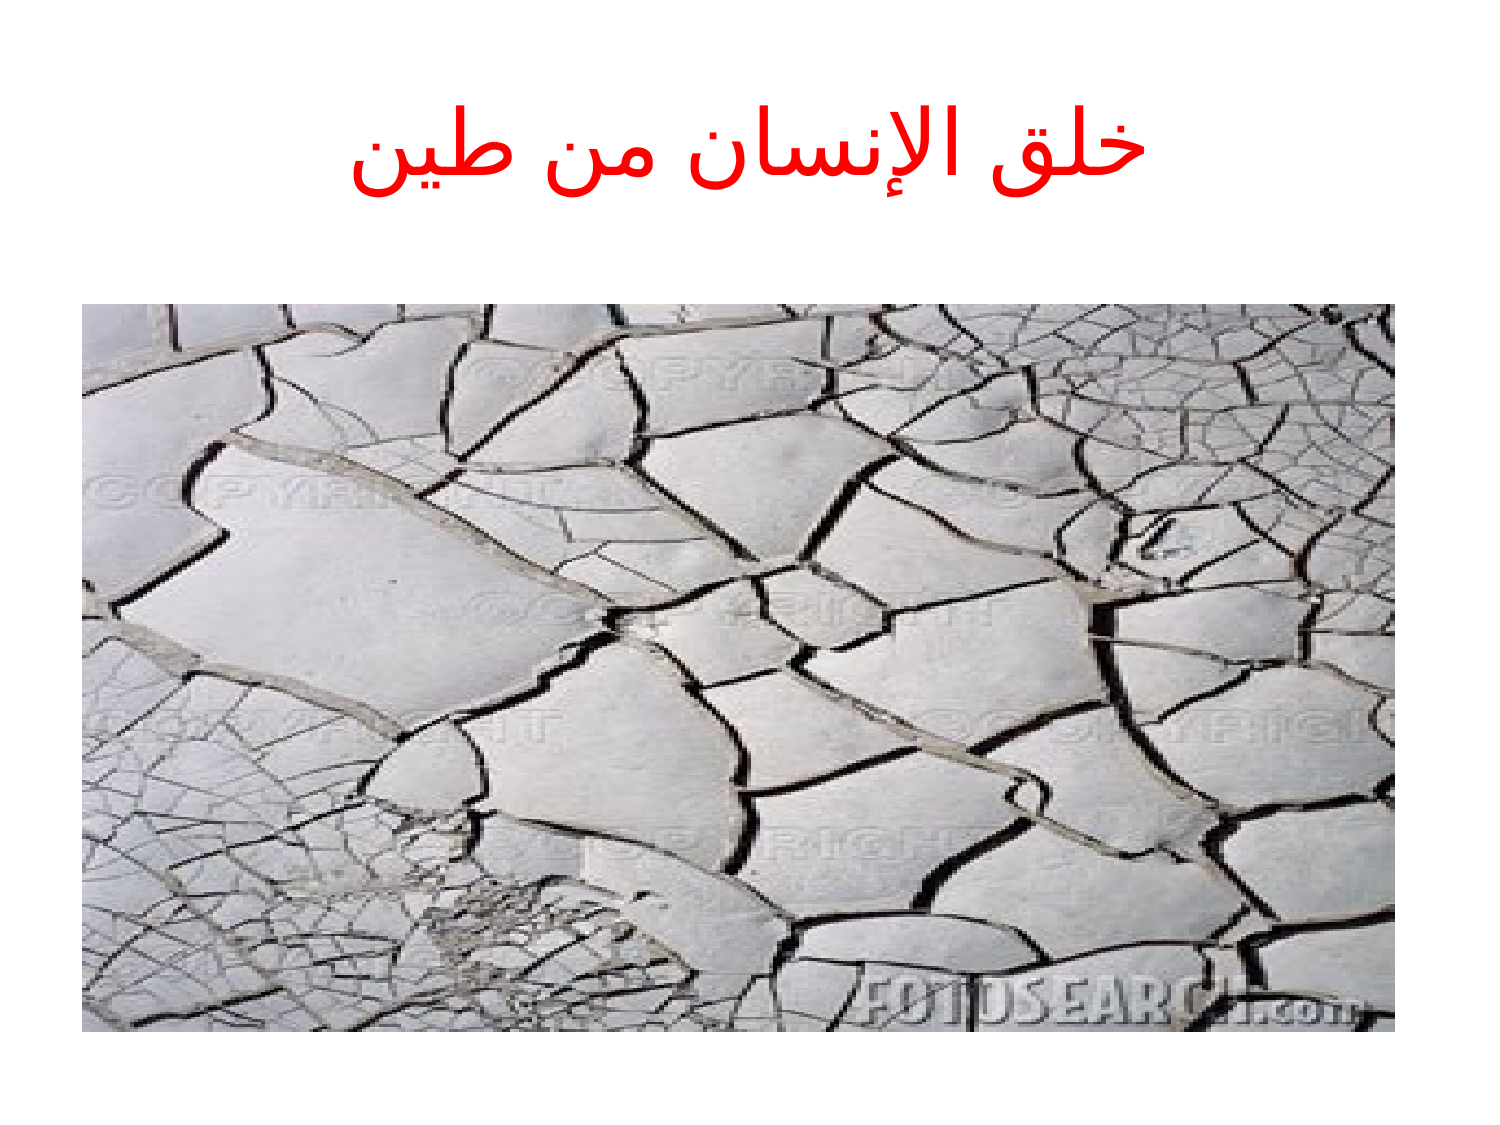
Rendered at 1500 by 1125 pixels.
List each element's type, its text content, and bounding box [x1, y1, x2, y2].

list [81, 304, 1395, 1032]
title خلق الإنسان من طين [75, 45, 1425, 233]
